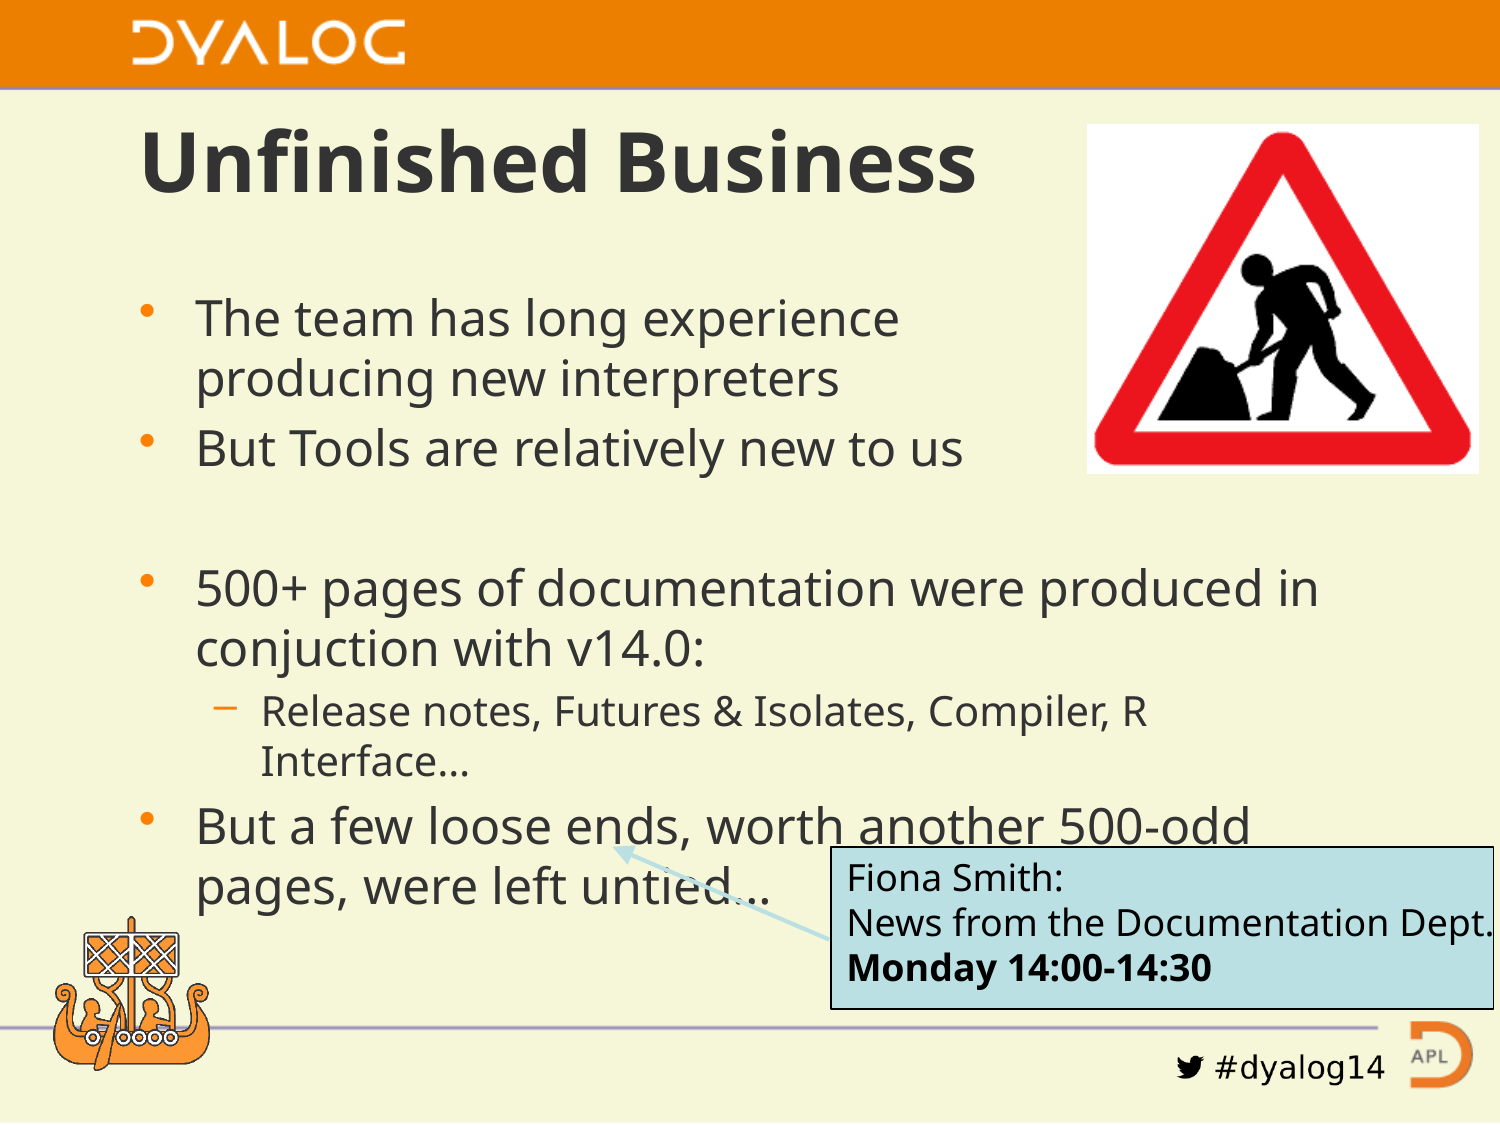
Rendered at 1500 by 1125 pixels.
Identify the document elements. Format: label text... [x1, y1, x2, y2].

picture [0, 0, 1500, 1123]
title Unfinished Business [123, 101, 1376, 254]
list The team has long experience producing new interpreters But Tools are relatively new to us 500+ pages of documentation were produced in conjuction with v14.0: Release notes, Futures & Isolates, Compiler, R Interface… But a few loose ends, worth another 500-odd pages, were left untied… [123, 278, 1376, 917]
text_box Fiona Smith: News from the Documentation Dept. Monday 14:00-14:30 [831, 846, 1494, 1010]
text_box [612, 846, 830, 940]
